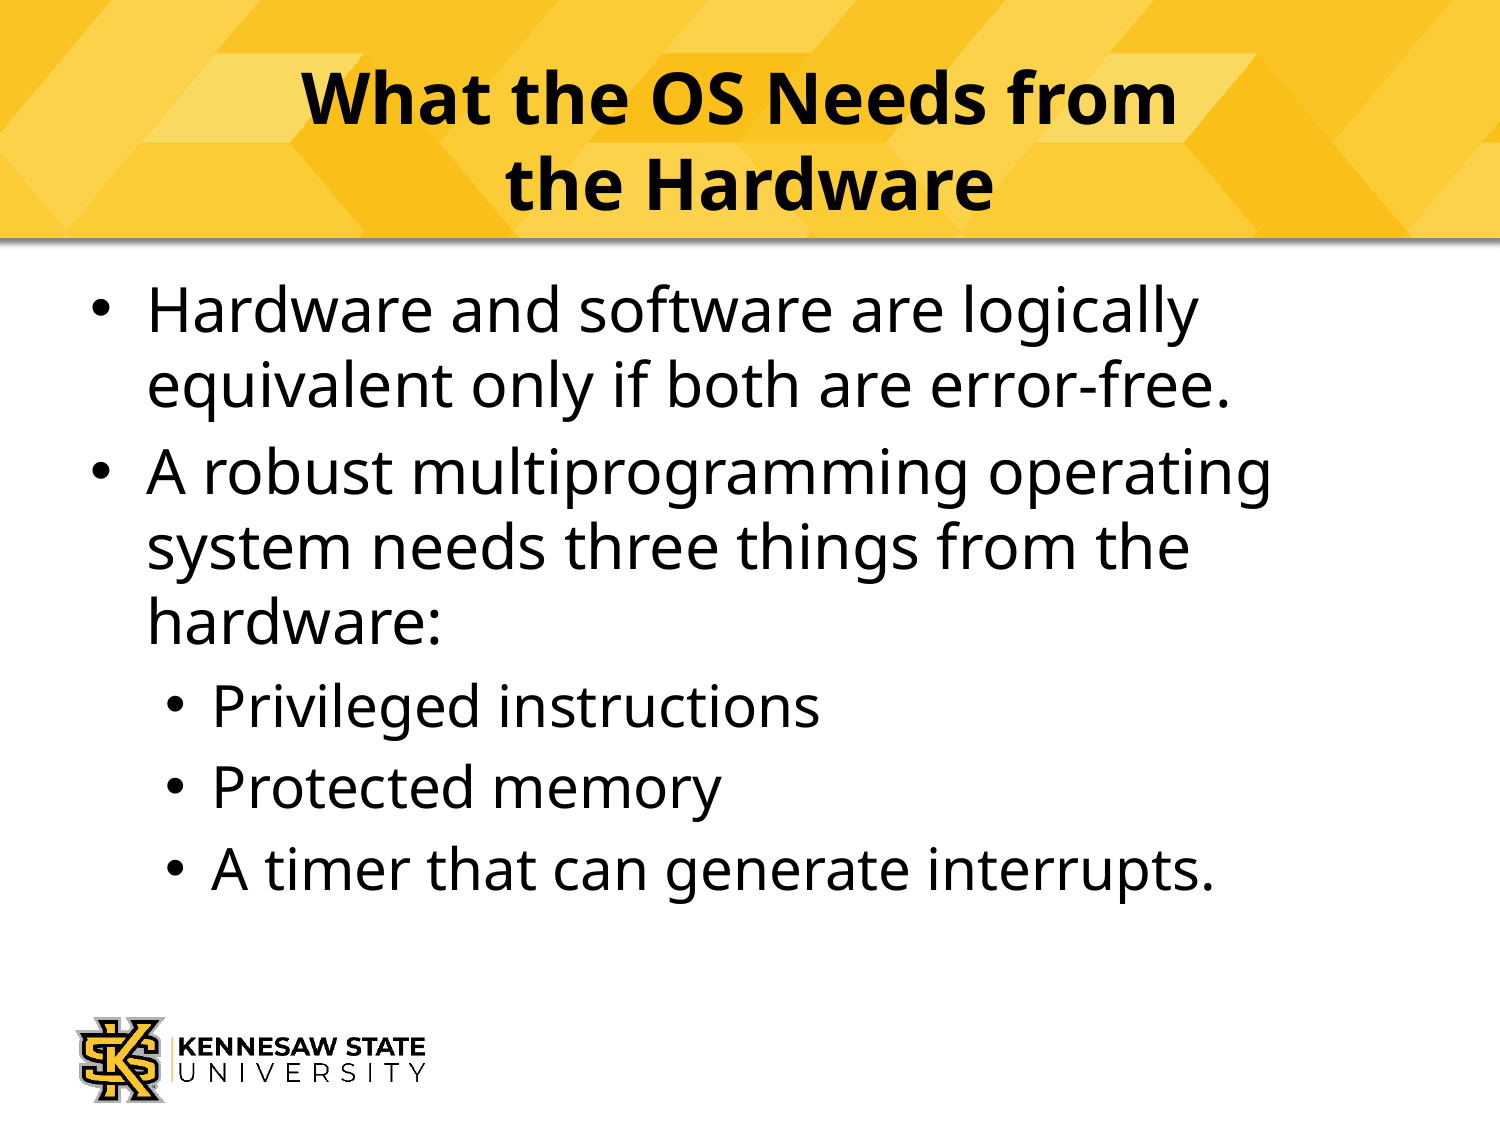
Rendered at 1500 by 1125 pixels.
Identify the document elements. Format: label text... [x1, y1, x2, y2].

list Hardware and software are logically equivalent only if both are error-free. A robust multiprogramming operating system needs three things from the hardware: Privileged instructions Protected memory A timer that can generate interrupts. [75, 262, 1425, 1005]
title What the OS Needs from the Hardware [75, 45, 1425, 233]
picture [75, 1017, 425, 1103]
picture [0, 0, 1500, 251]
